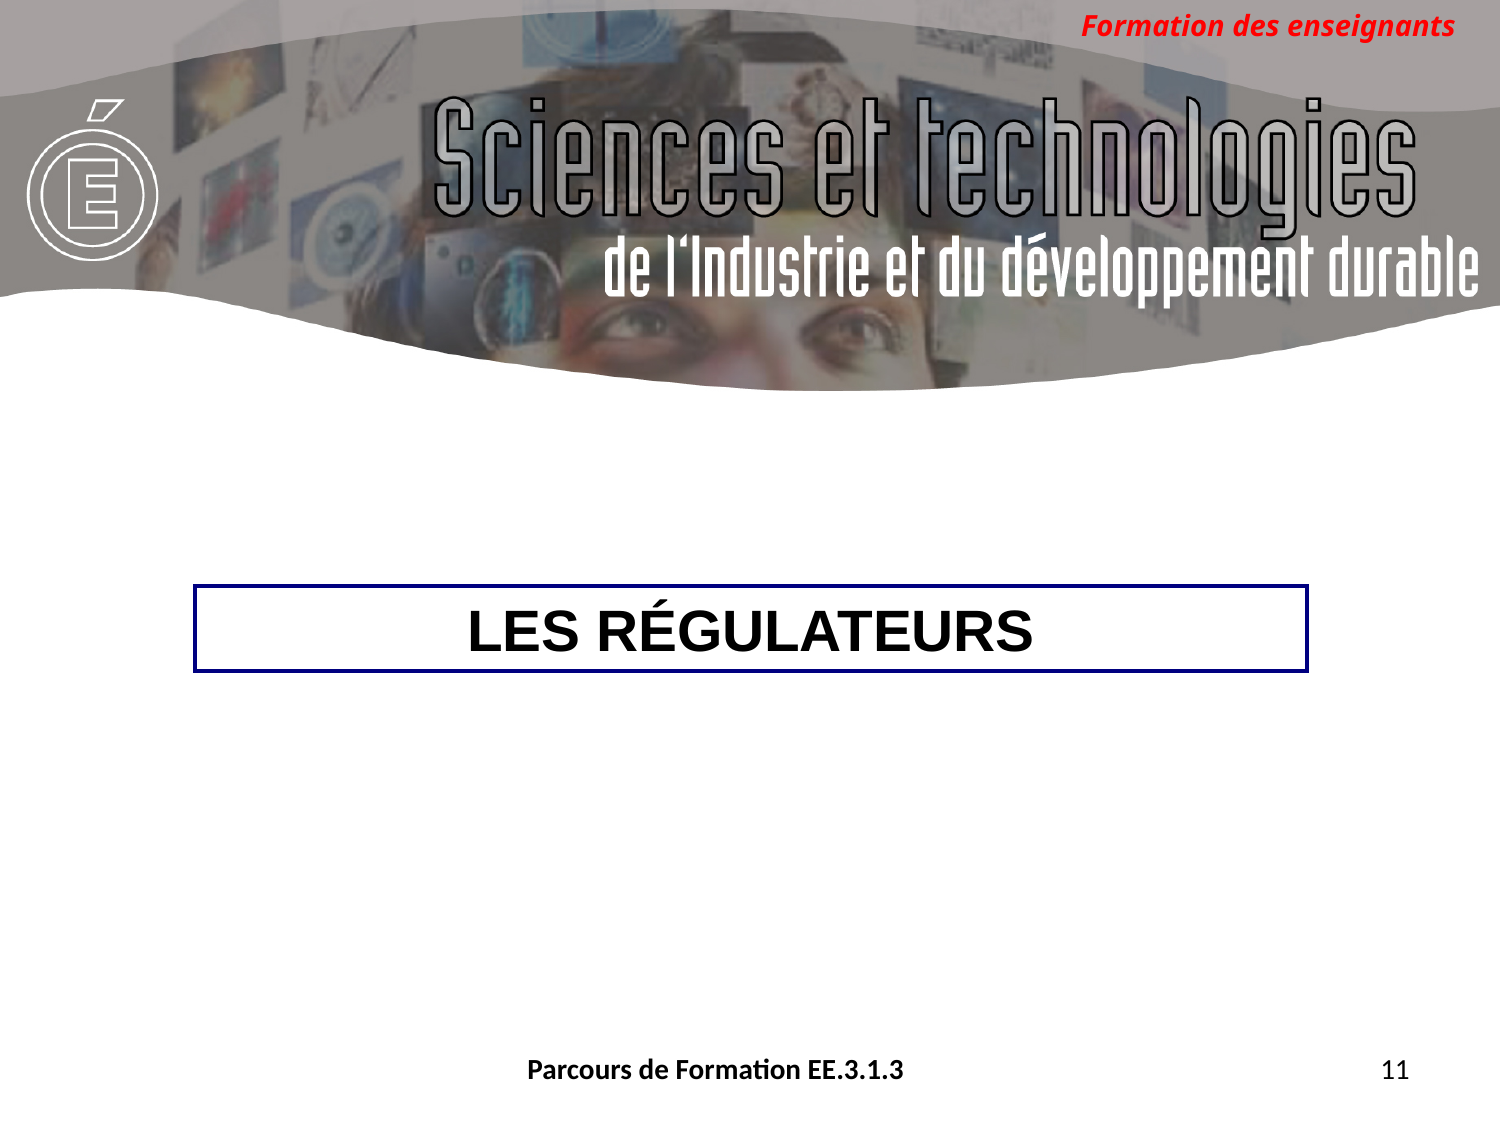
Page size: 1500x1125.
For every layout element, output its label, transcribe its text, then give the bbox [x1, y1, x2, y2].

text_box LES RÉGULATEURS [194, 586, 1308, 671]
picture [0, 0, 1500, 400]
footer Parcours de Formation EE.3.1.3 [512, 1042, 1075, 1103]
slide_number 11 [1075, 1042, 1425, 1103]
